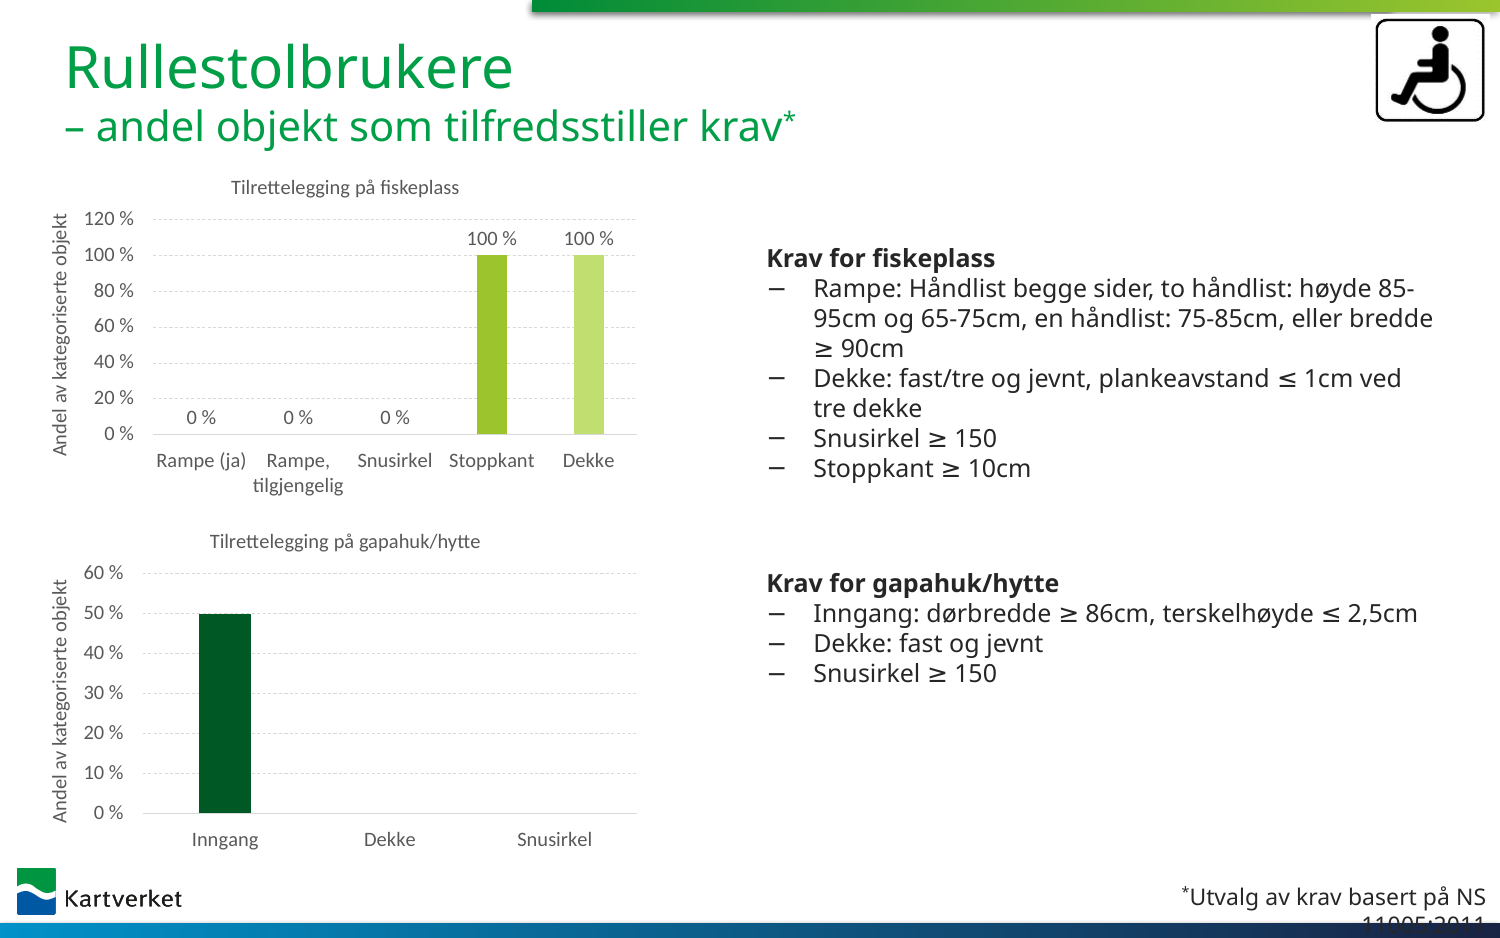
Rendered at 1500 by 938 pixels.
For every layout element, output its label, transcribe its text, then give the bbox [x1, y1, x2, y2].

text_box Krav for fiskeplass Rampe: Håndlist begge sider, to håndlist: høyde 85-95cm og 65-75cm, en håndlist: 75-85cm, eller bredde ≥ 90cm Dekke: fast/tre og jevnt, plankeavstand ≤ 1cm ved tre dekke Snusirkel ≥ 150 Stoppkant ≥ 10cm [751, 235, 1452, 490]
picture [41, 520, 650, 859]
text_box Rullestolbrukere – andel objekt som tilfredsstiller krav* [49, 29, 1431, 158]
picture [41, 166, 650, 505]
text_box Krav for gapahuk/hytte Inngang: dørbredde ≥ 86cm, terskelhøyde ≤ 2,5cm Dekke: fast og jevnt Snusirkel ≥ 150 [751, 560, 1452, 695]
text_box *Utvalg av krav basert på NS 11005:2011 [1068, 873, 1500, 938]
picture [1371, 13, 1491, 127]
